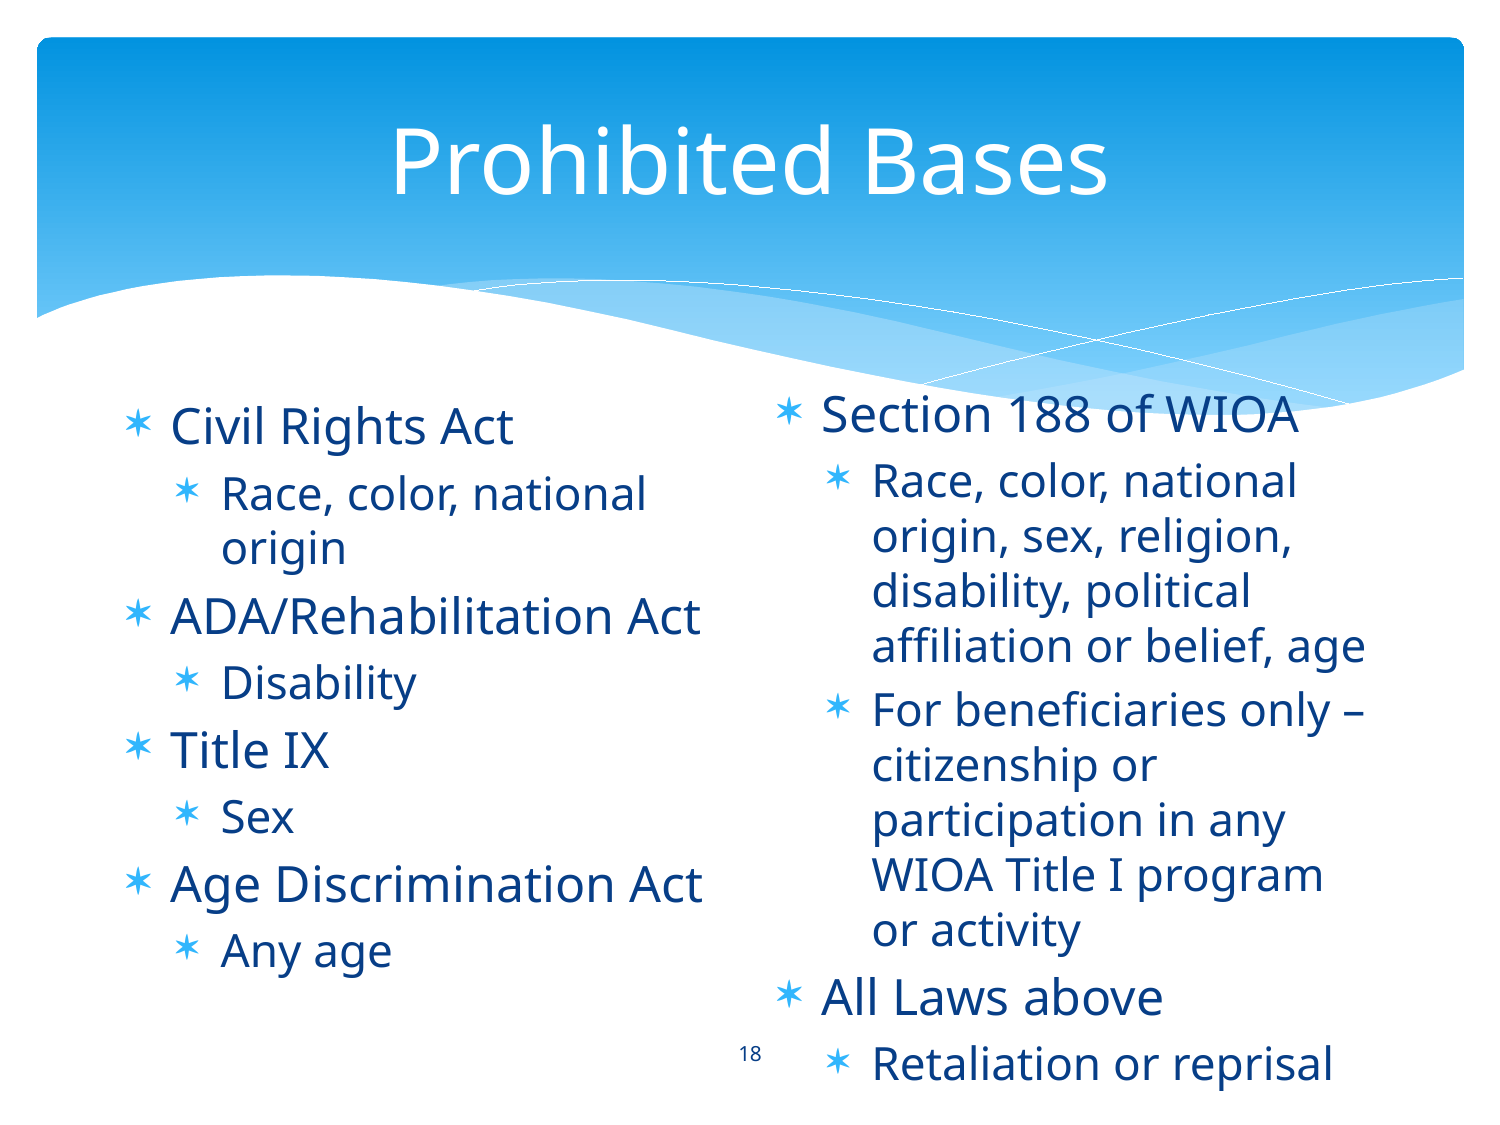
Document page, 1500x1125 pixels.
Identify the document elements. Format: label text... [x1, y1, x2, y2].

list Civil Rights Act Race, color, national origin ADA/Rehabilitation Act Disability Title IX Sex Age Discrimination Act Any age [111, 387, 738, 1075]
title Prohibited Bases [75, 55, 1425, 261]
list Section 188 of WIOA Race, color, national origin, sex, religion, disability, political affiliation or belief, age For beneficiaries only – citizenship or participation in any WIOA Title I program or activity All Laws above Retaliation or reprisal [761, 375, 1389, 1050]
slide_number 18 [654, 1025, 846, 1086]
